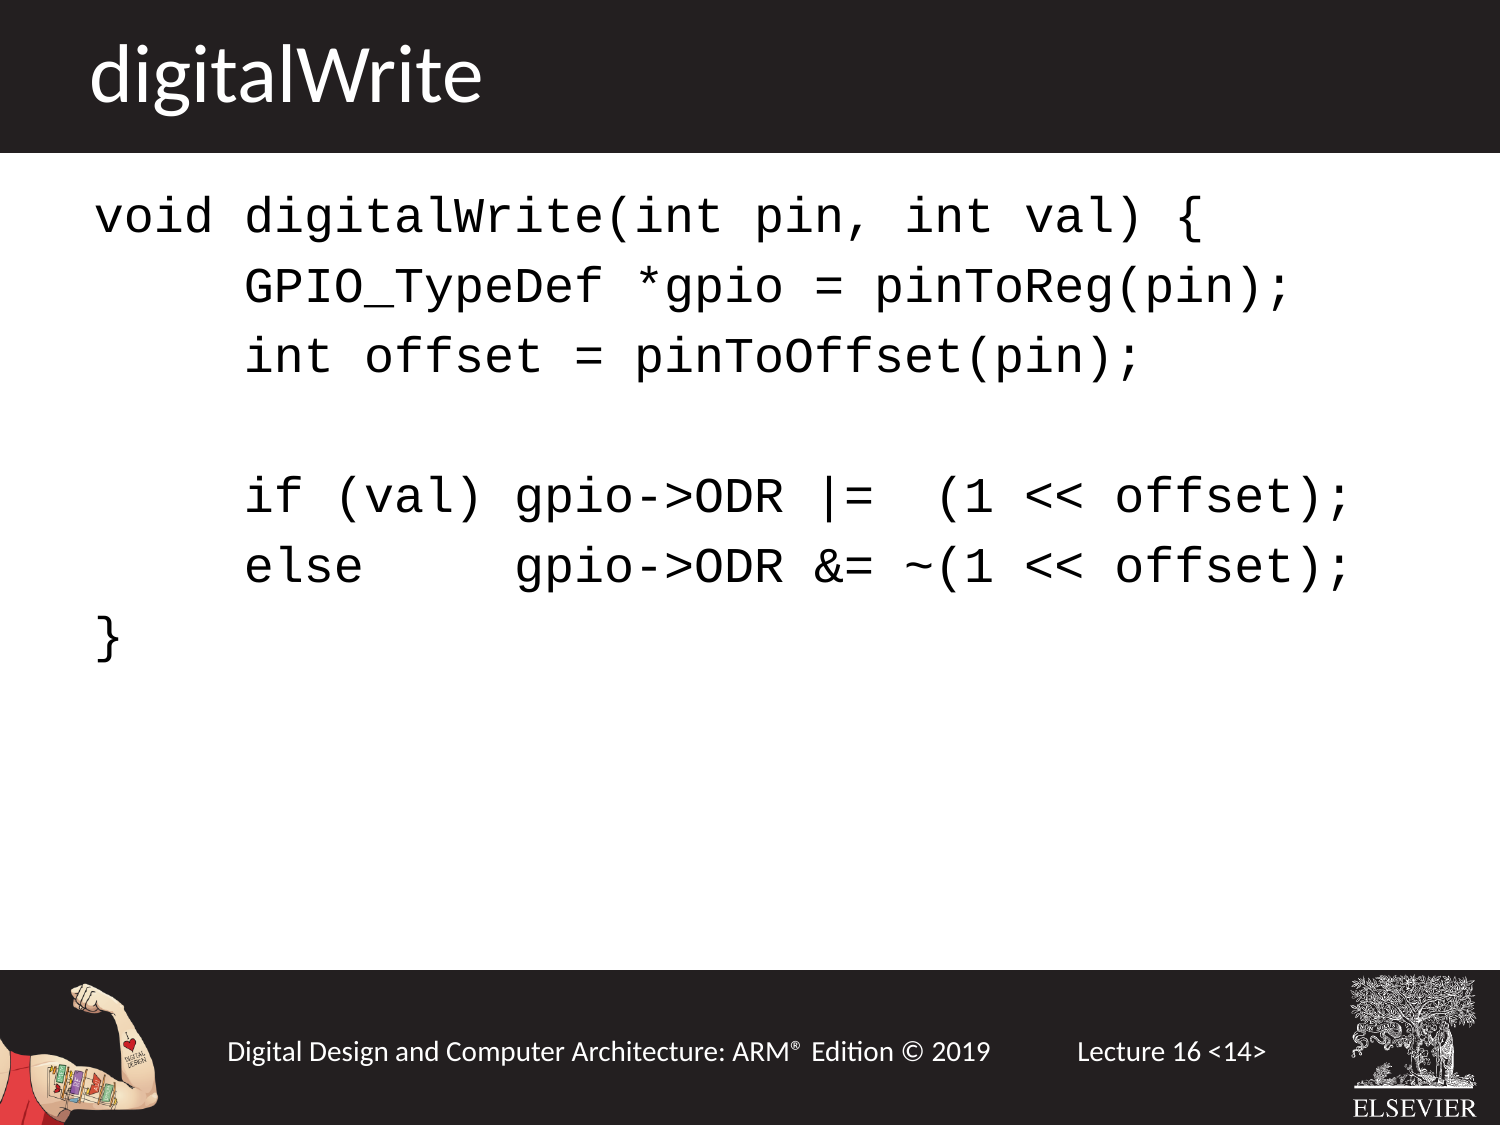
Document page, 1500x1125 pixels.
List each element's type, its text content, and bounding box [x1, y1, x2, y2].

picture [1350, 974, 1477, 1117]
text_box digitalWrite [74, 11, 1470, 126]
text_box void digitalWrite(int pin, int val) { GPIO_TypeDef *gpio = pinToReg(pin); int offset = pinToOffset(pin); if (val) gpio->ODR |= (1 << offset); else gpio->ODR &= ~(1 << offset); } [69, 174, 1470, 918]
picture [0, 979, 163, 1125]
